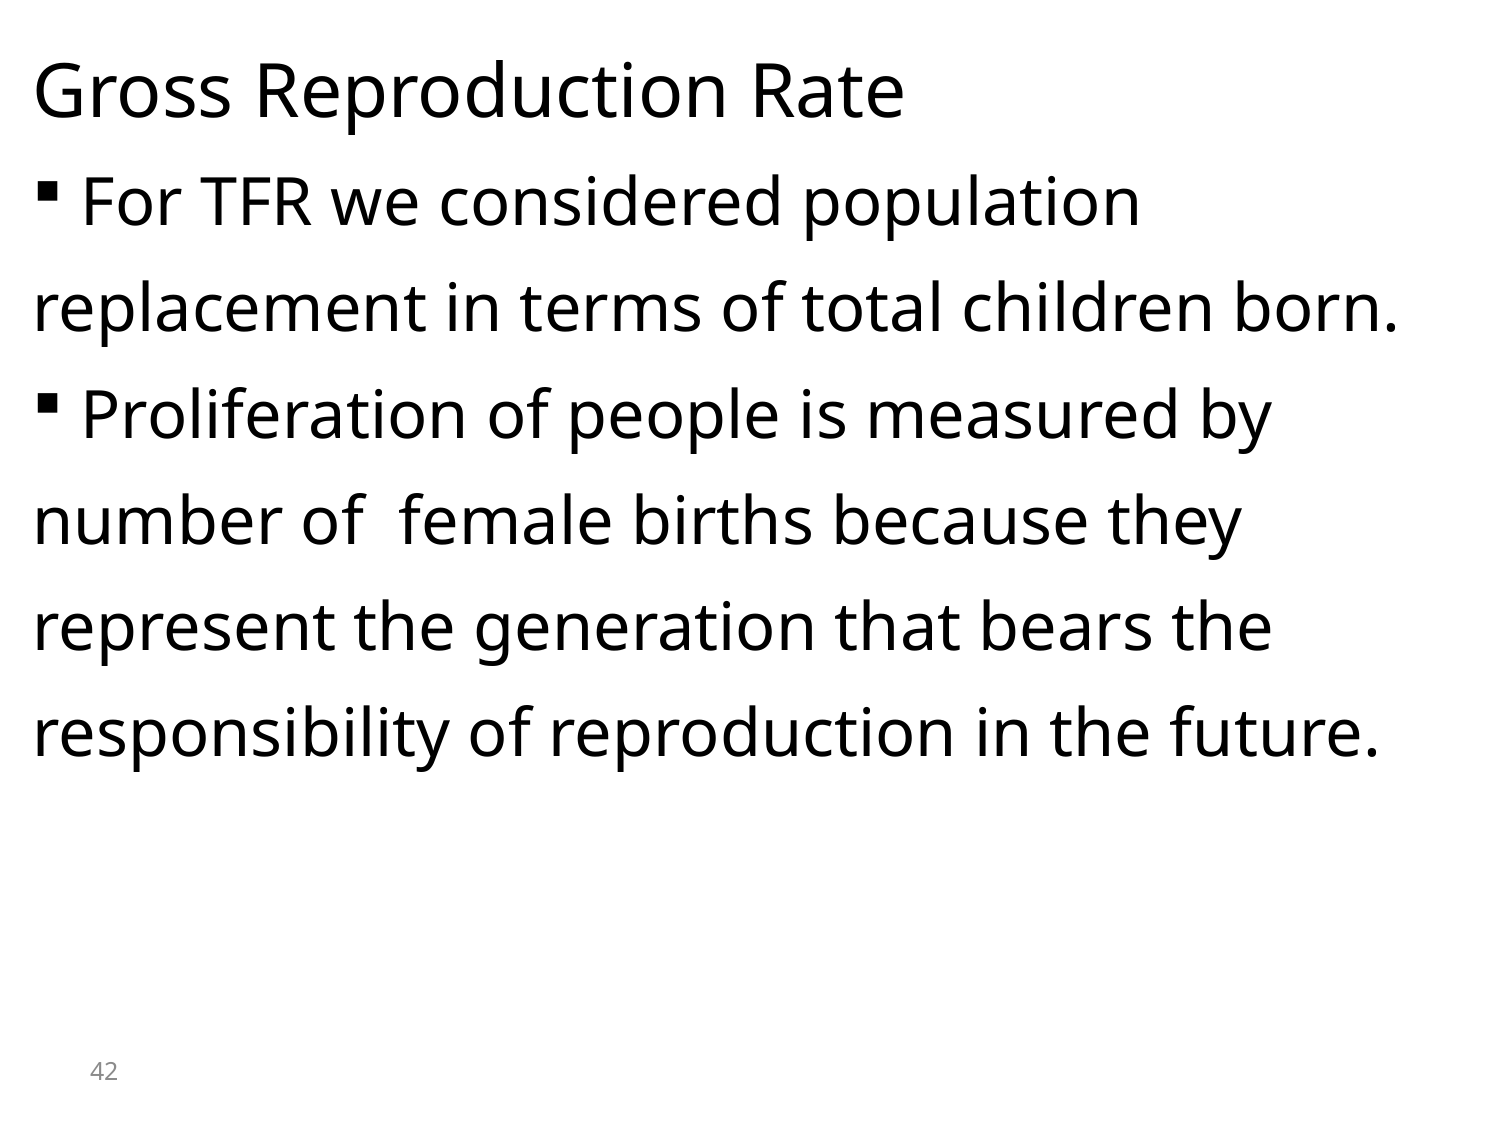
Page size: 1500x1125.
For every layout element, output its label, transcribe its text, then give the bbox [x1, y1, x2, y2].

text_box Gross Reproduction Rate For TFR we considered population replacement in terms of total children born. Proliferation of people is measured by number of female births because they represent the generation that bears the responsibility of reproduction in the future. [17, 19, 1500, 778]
slide_number 42 [75, 1042, 425, 1103]
